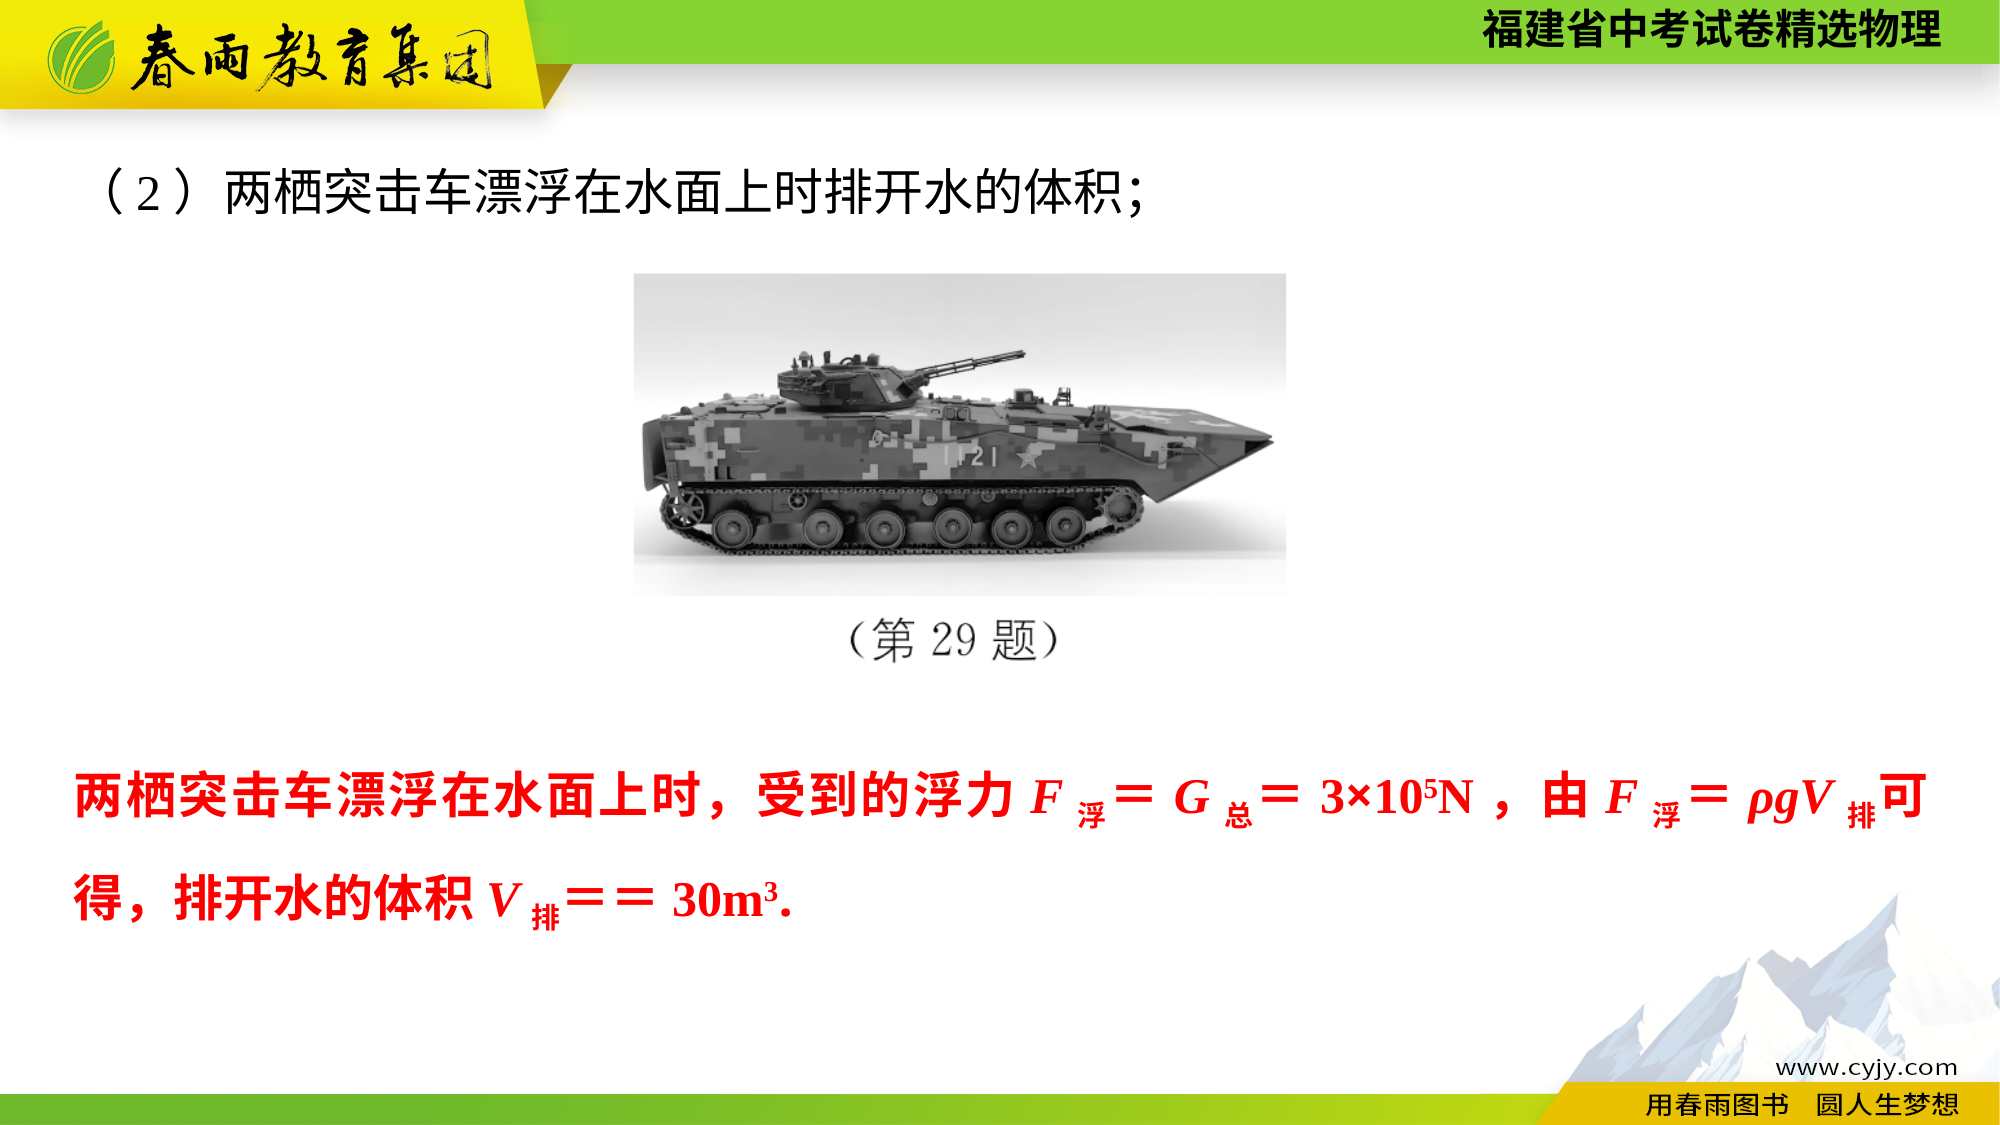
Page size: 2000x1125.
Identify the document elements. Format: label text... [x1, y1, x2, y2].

list （2）两栖突击车漂浮在水面上时排开水的体积； [59, 122, 1944, 217]
picture [0, 0, 2000, 1125]
